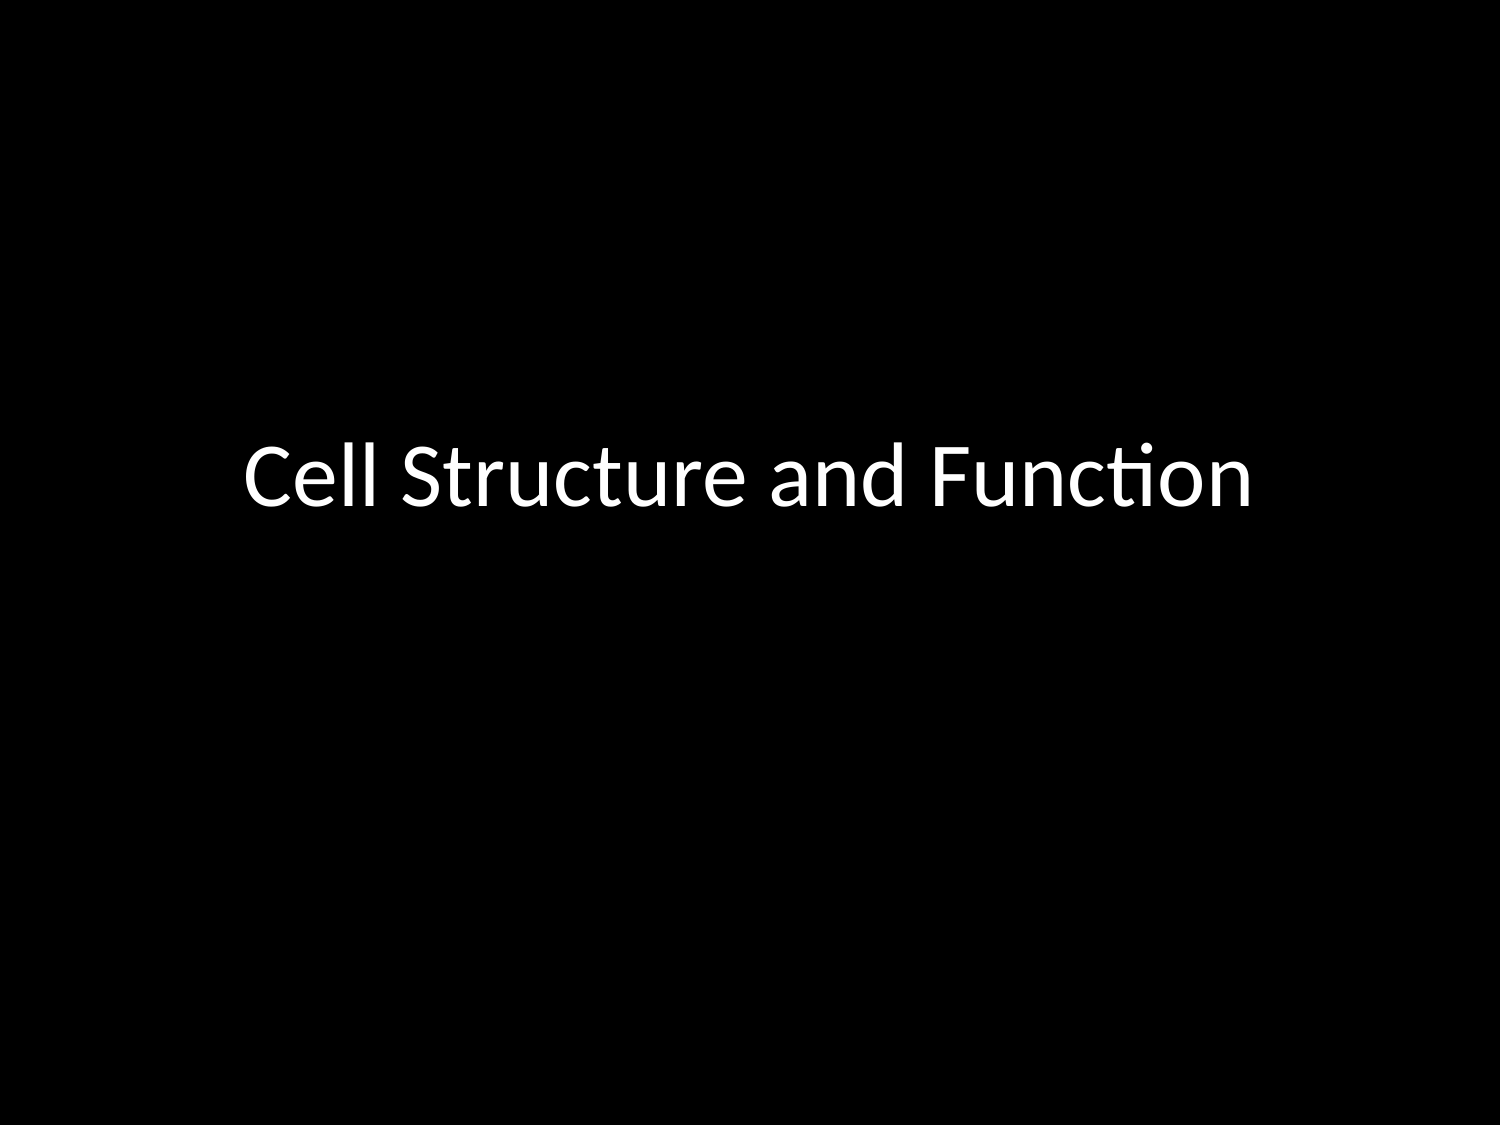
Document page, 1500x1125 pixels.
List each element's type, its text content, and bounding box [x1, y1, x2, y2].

title Cell Structure and Function [112, 349, 1388, 591]
